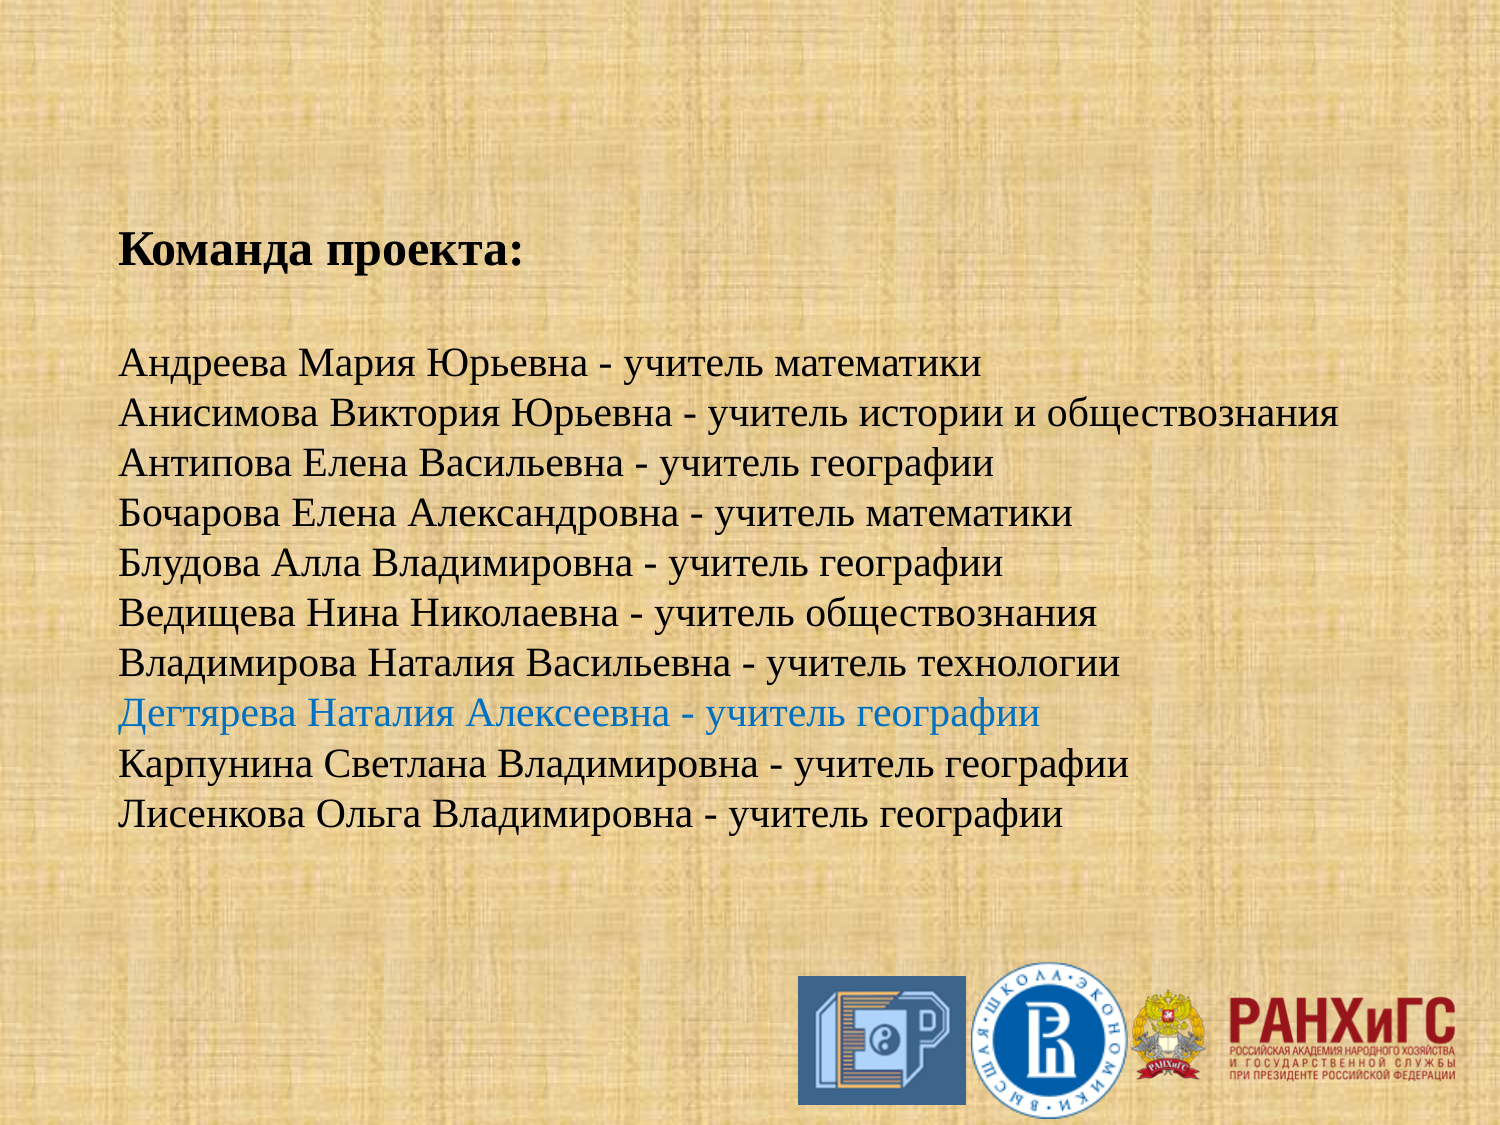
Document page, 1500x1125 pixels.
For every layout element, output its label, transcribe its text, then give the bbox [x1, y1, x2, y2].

title Команда проекта: Андреева Мария Юрьевна - учитель математики Анисимова Виктория Юрьевна - учитель истории и обществознания Антипова Елена Васильевна - учитель географии Бочарова Елена Александровна - учитель математики Блудова Алла Владимировна - учитель географии Ведищева Нина Николаевна - учитель обществознания Владимирова Наталия Васильевна - учитель технологии Дегтярева Наталия Алексеевна - учитель географии Карпунина Светлана Владимировна - учитель географии Лисенкова Ольга Владимировна - учитель географии [102, 172, 1398, 988]
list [971, 961, 1129, 1119]
picture [0, 0, 1500, 1125]
